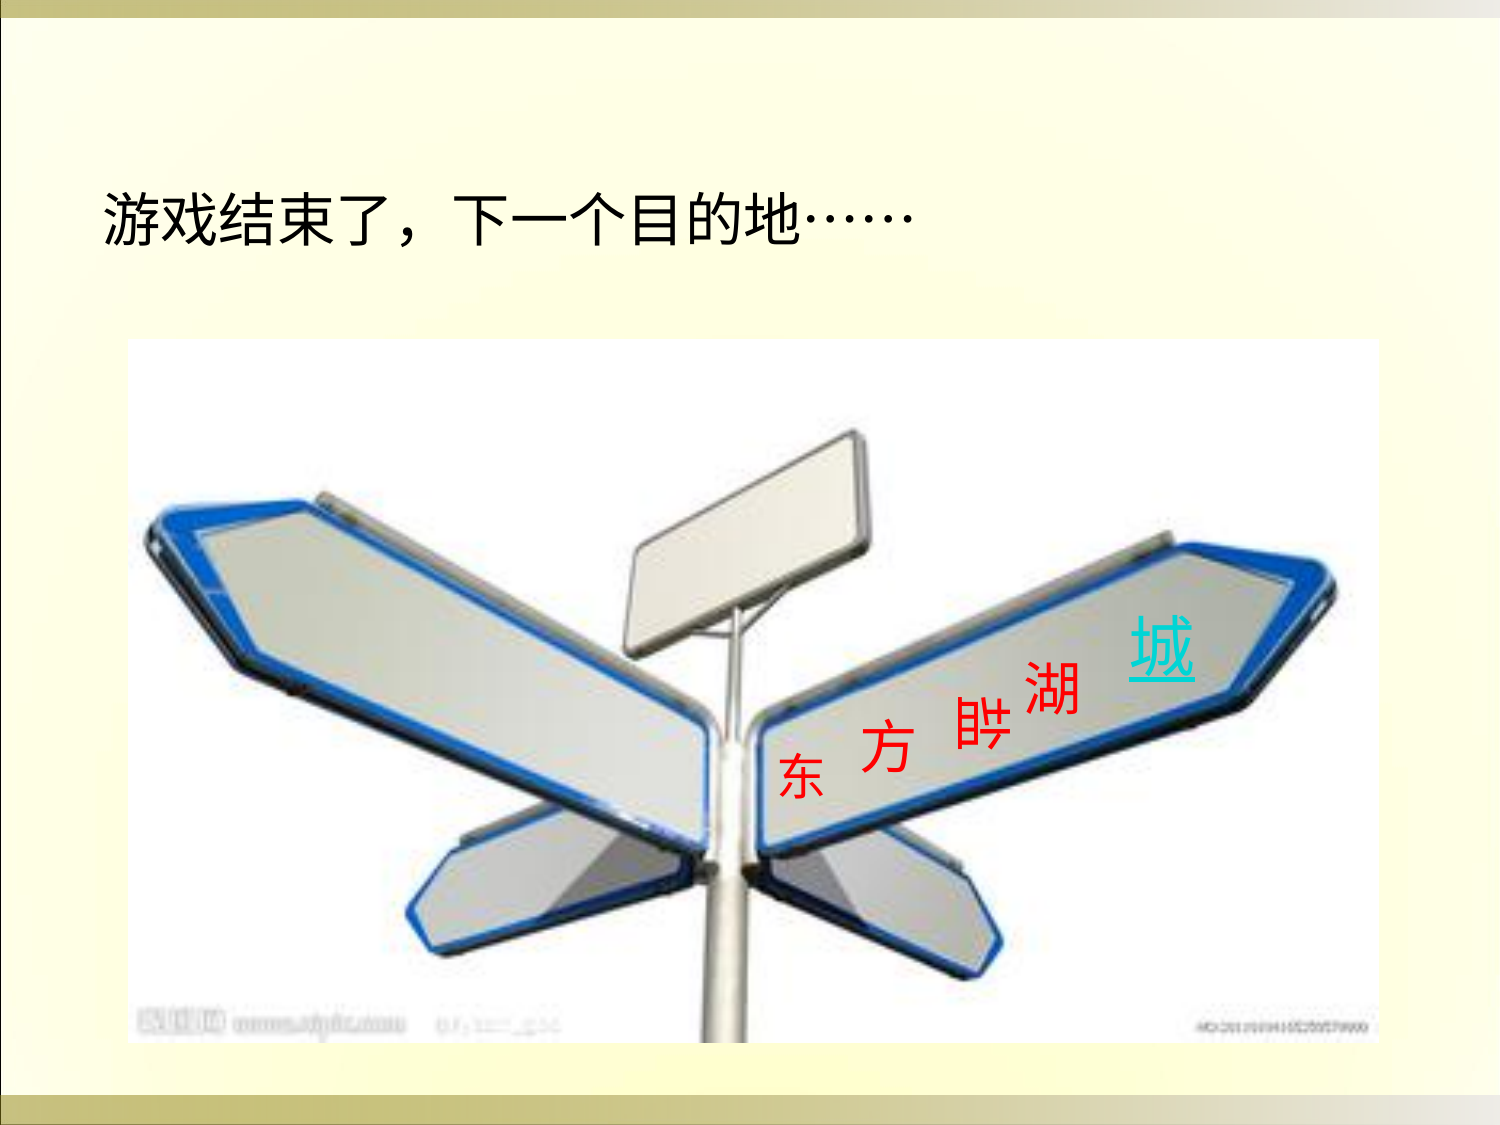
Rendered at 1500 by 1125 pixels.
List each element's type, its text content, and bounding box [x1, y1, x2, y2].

text_box 游戏结束了，下一个目的地…… [87, 175, 933, 261]
picture [0, 18, 1500, 1095]
